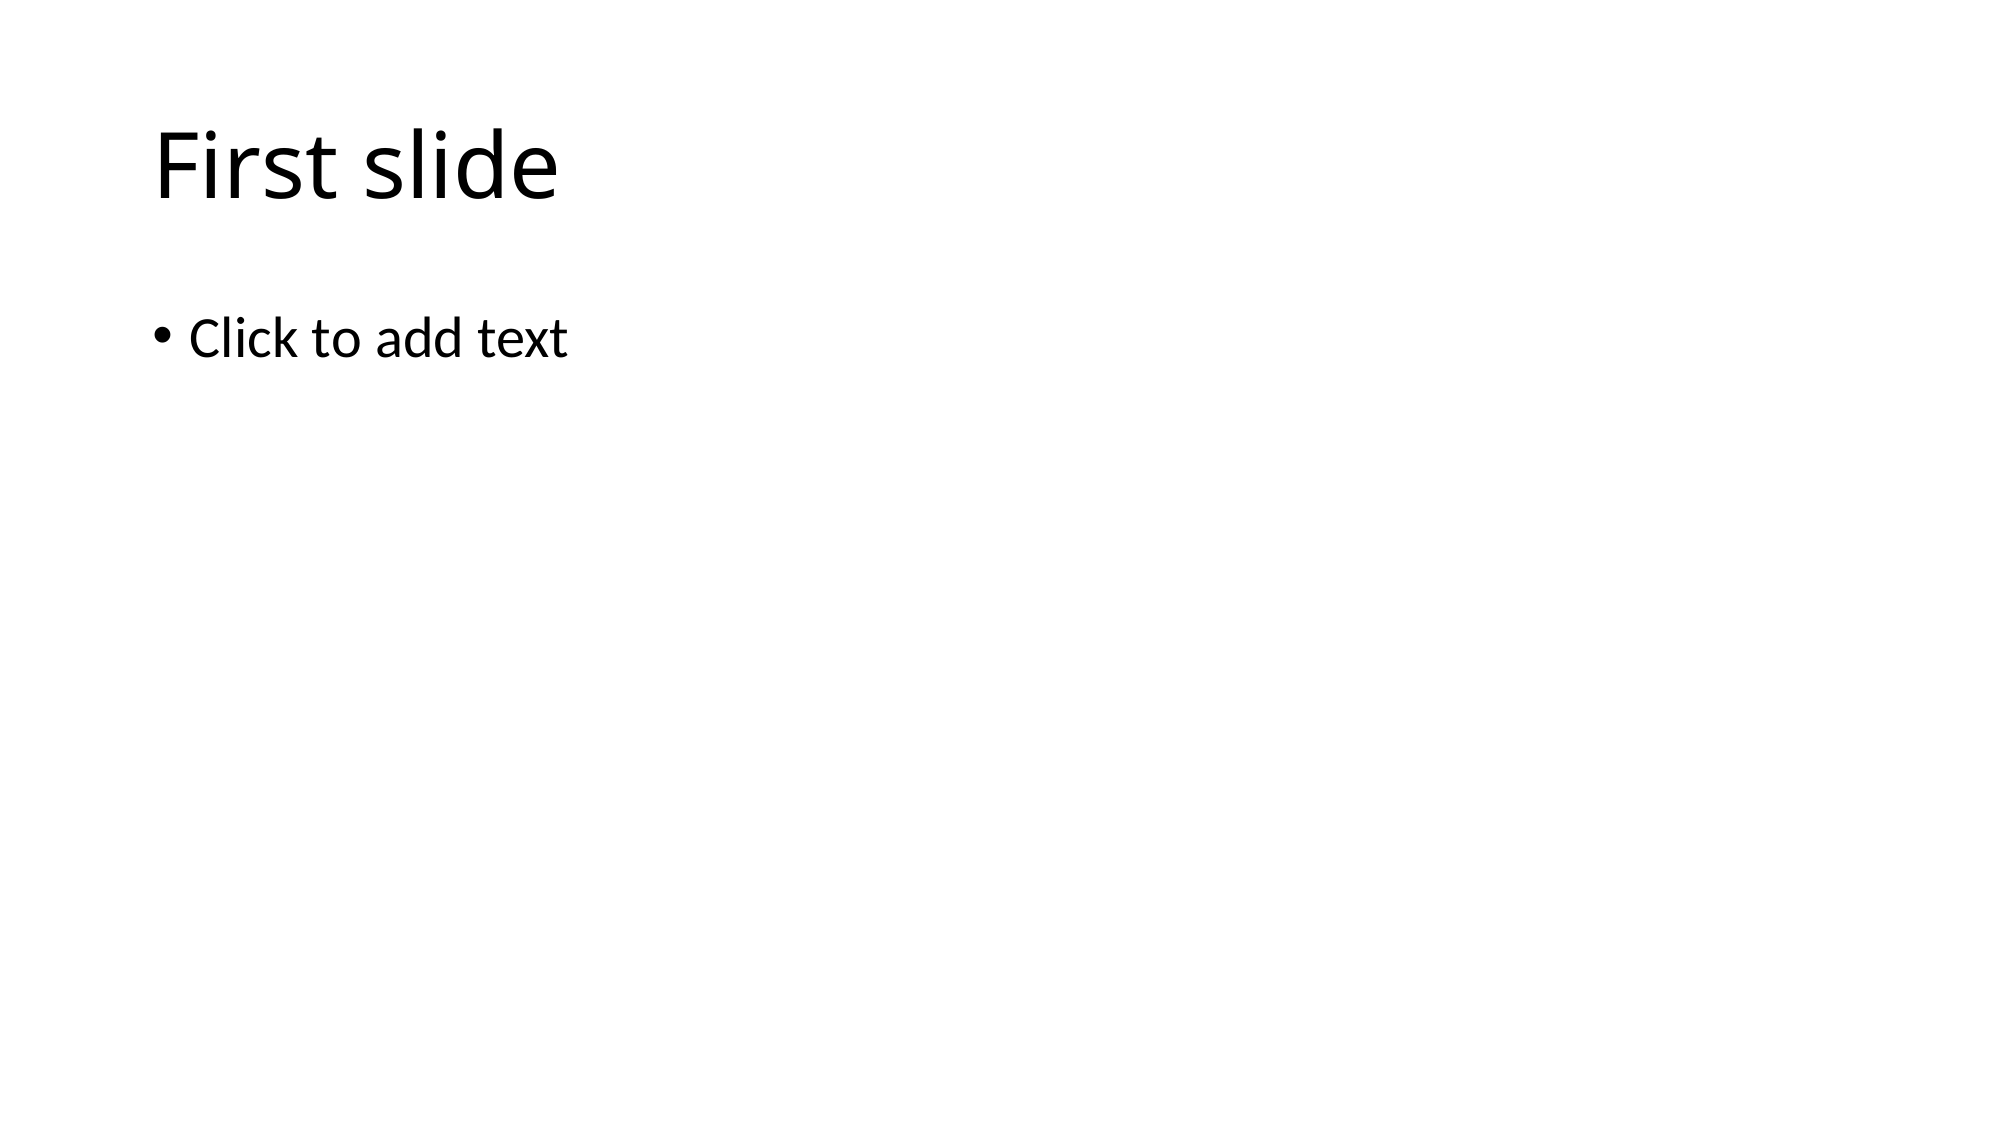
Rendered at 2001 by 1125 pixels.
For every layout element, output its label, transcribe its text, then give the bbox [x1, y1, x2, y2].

list Click to add text [137, 299, 1863, 1014]
title First slide [137, 59, 1863, 278]
